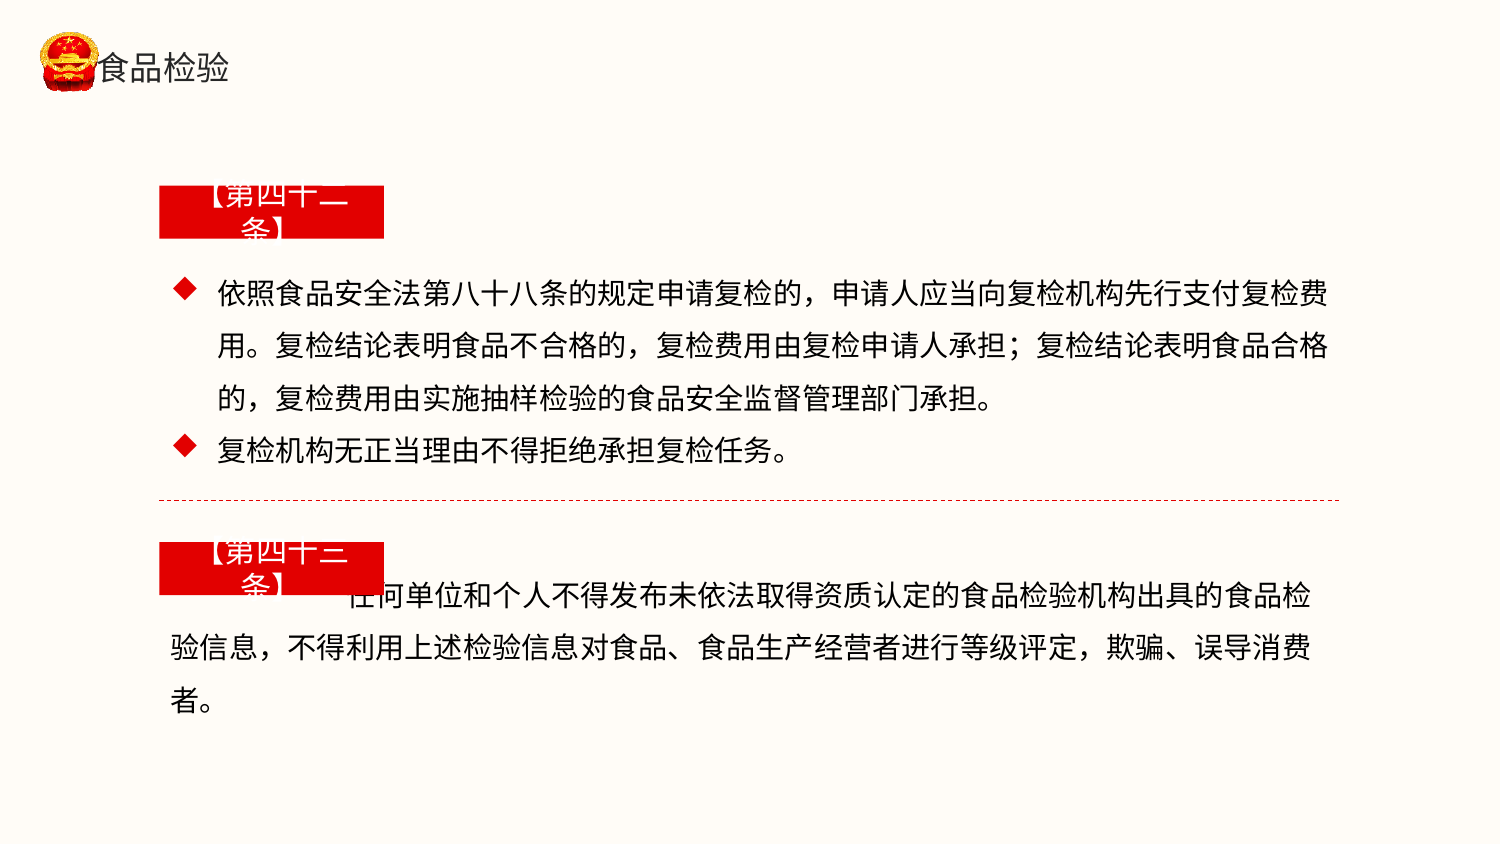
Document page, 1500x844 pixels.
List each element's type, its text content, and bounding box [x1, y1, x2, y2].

text_box 食品检验 [81, 37, 588, 98]
text_box 依照食品安全法第八十八条的规定申请复检的，申请人应当向复检机构先行支付复检费用。复检结论表明食品不合格的，复检费用由复检申请人承担；复检结论表明食品合格的，复检费用由实施抽样检验的食品安全监督管理部门承担。 复检机构无正当理由不得拒绝承担复检任务。 [159, 252, 1341, 474]
picture [31, 21, 104, 97]
text_box 任何单位和个人不得发布未依法取得资质认定的食品检验机构出具的食品检验信息，不得利用上述检验信息对食品、食品生产经营者进行等级评定，欺骗、误导消费者。 [159, 553, 1341, 723]
text_box 【第四十三条】 [158, 541, 385, 596]
text_box 【第四十二条】 [158, 185, 385, 240]
